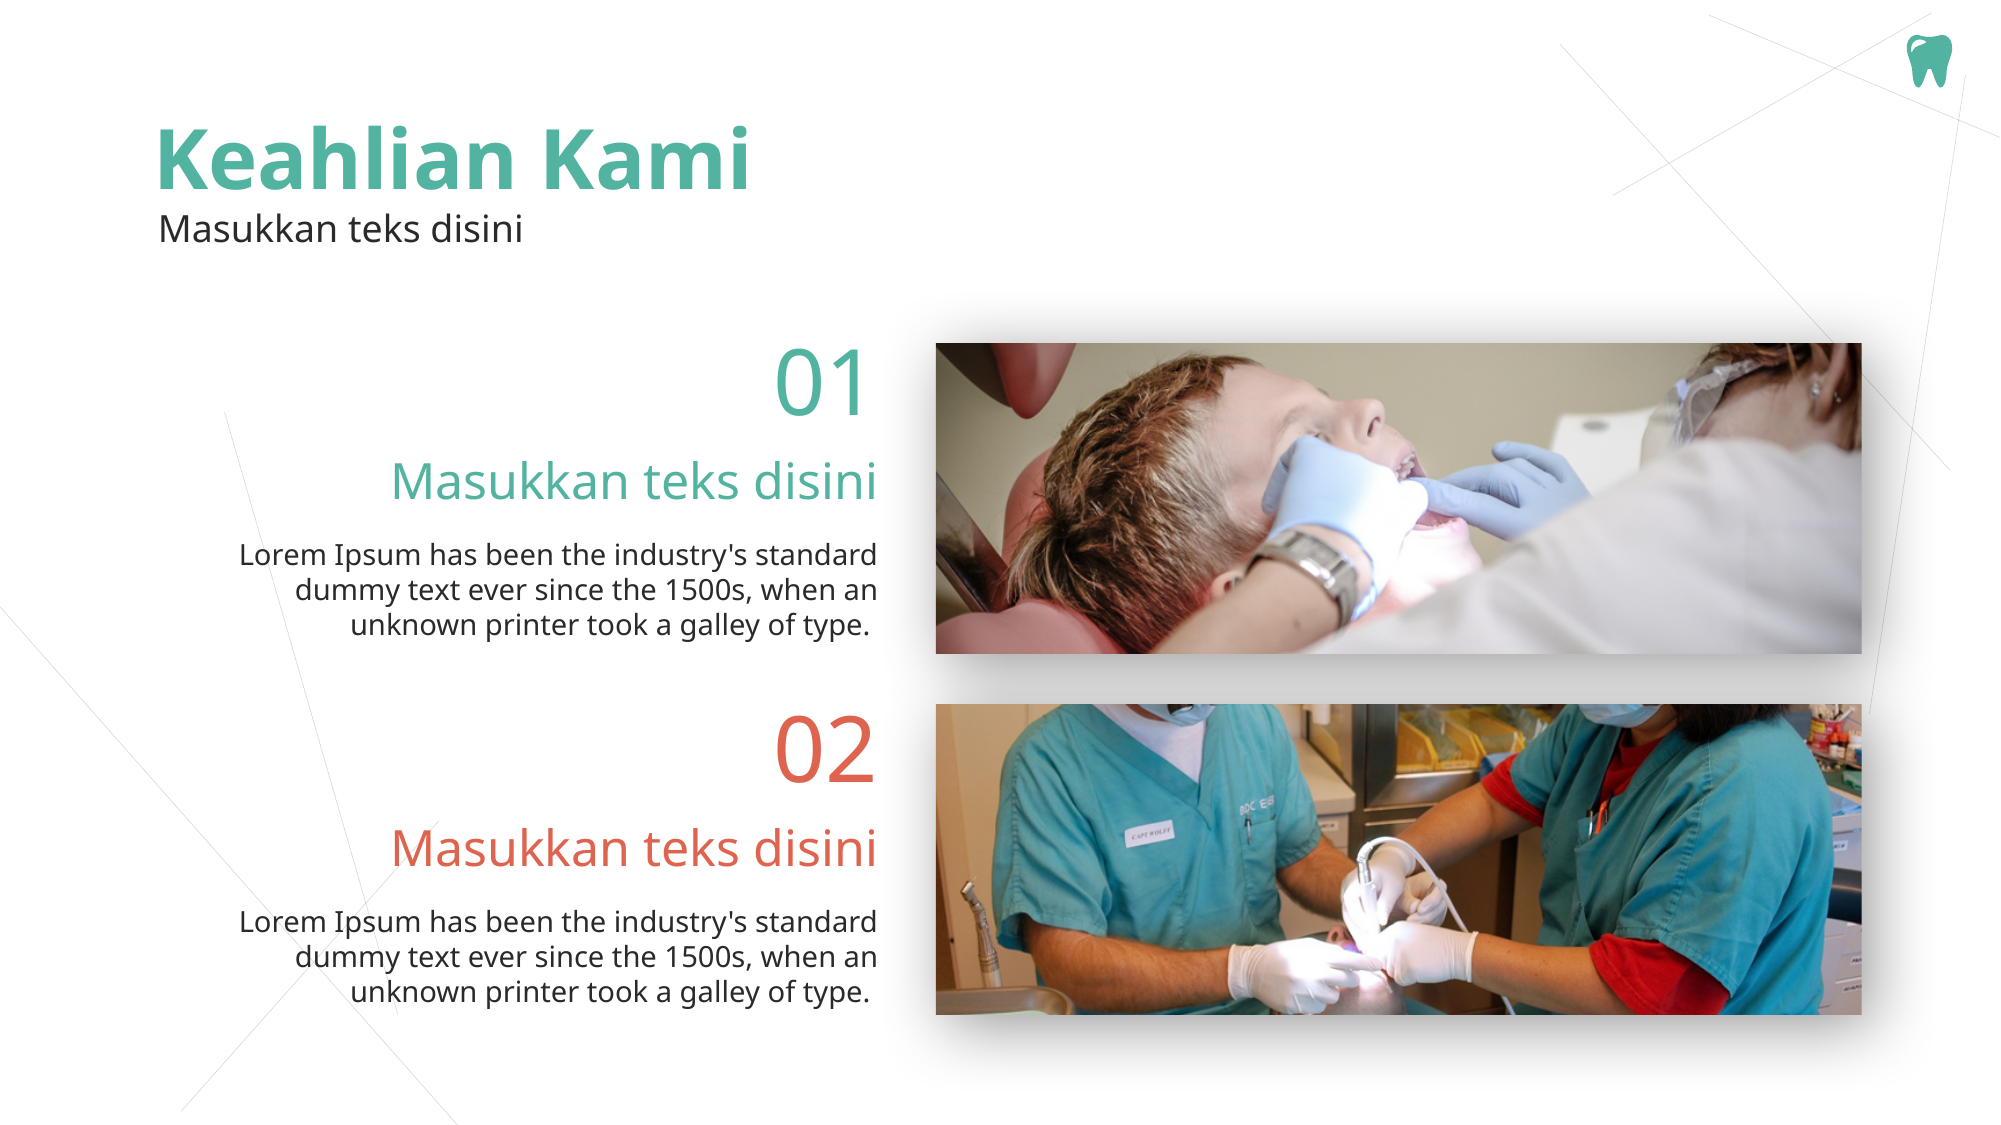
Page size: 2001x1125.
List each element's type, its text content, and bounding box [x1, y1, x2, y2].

text_box 01 [170, 316, 894, 442]
text_box Masukkan teks disini [170, 809, 894, 885]
list Masukkan teks disini [142, 202, 1867, 262]
title Keahlian Kami [138, 59, 1862, 215]
picture [935, 704, 1862, 1015]
text_box Masukkan teks disini [170, 442, 894, 518]
text_box Lorem Ipsum has been the industry's standard dummy text ever since the 1500s, when an unknown printer took a galley of type. [170, 896, 894, 1016]
text_box 02 [170, 683, 894, 809]
picture [935, 343, 1862, 654]
text_box Lorem Ipsum has been the industry's standard dummy text ever since the 1500s, when an unknown printer took a galley of type. [170, 528, 894, 649]
